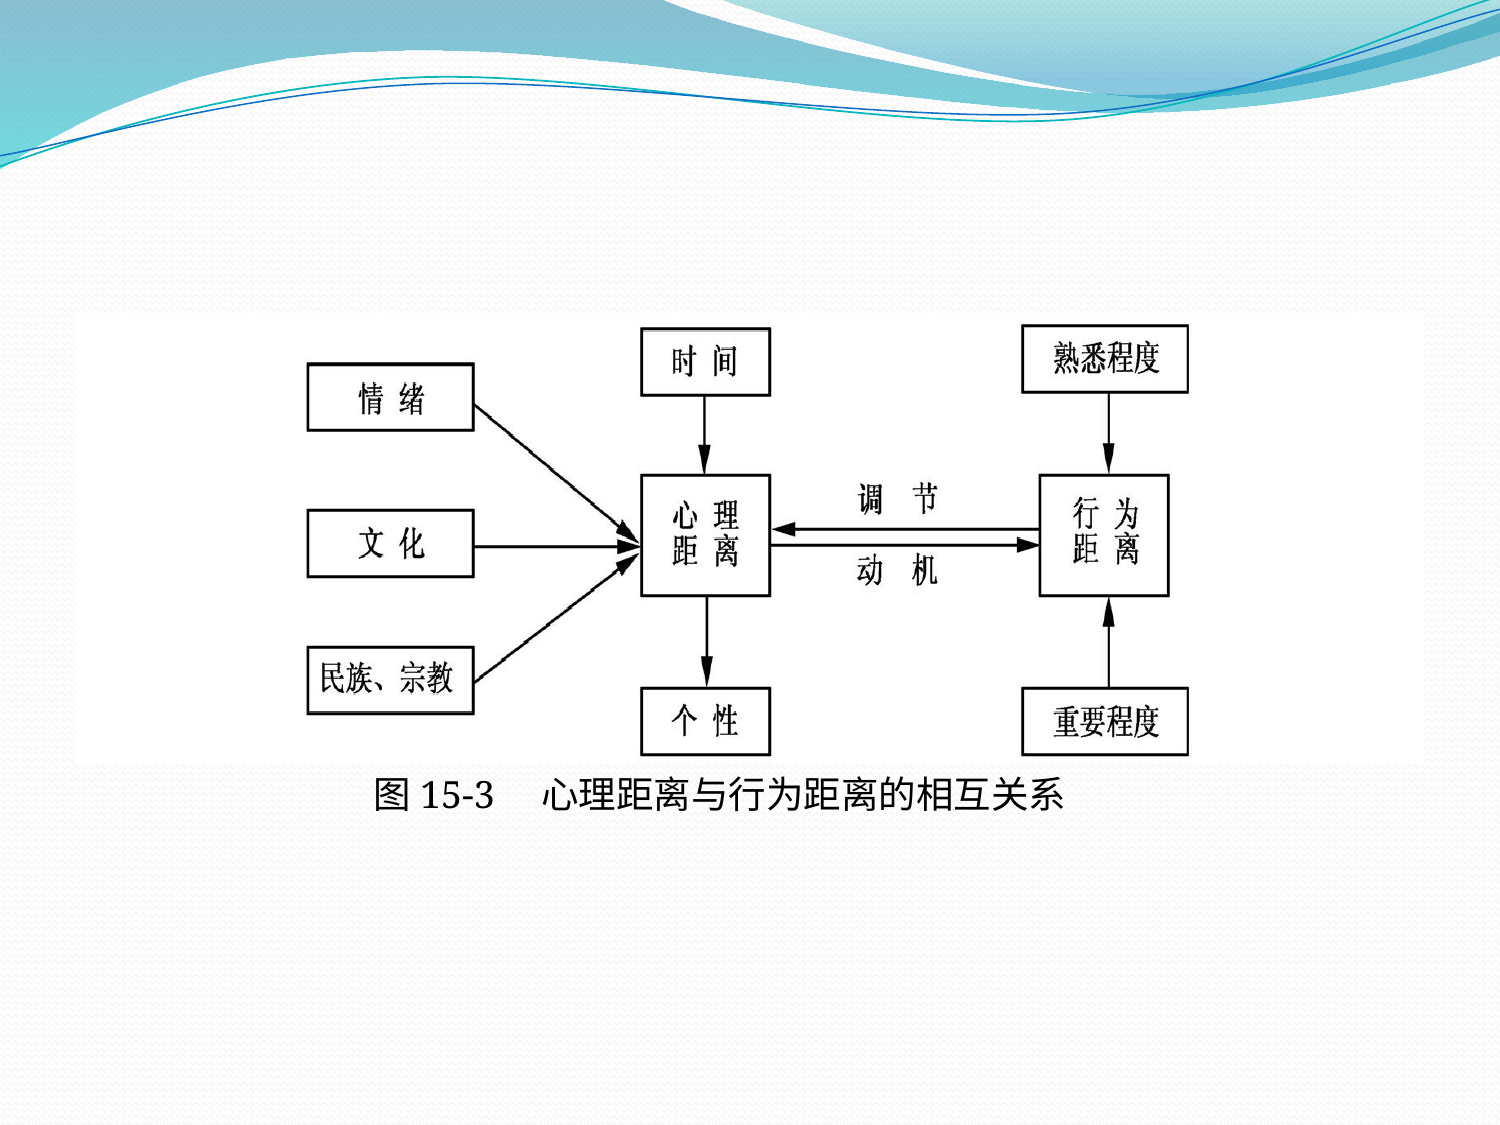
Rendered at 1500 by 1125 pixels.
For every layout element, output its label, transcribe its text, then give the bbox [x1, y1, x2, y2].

text_box 图15-3 心理距离与行为距离的相互关系 [358, 777, 1082, 823]
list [76, 314, 1424, 764]
